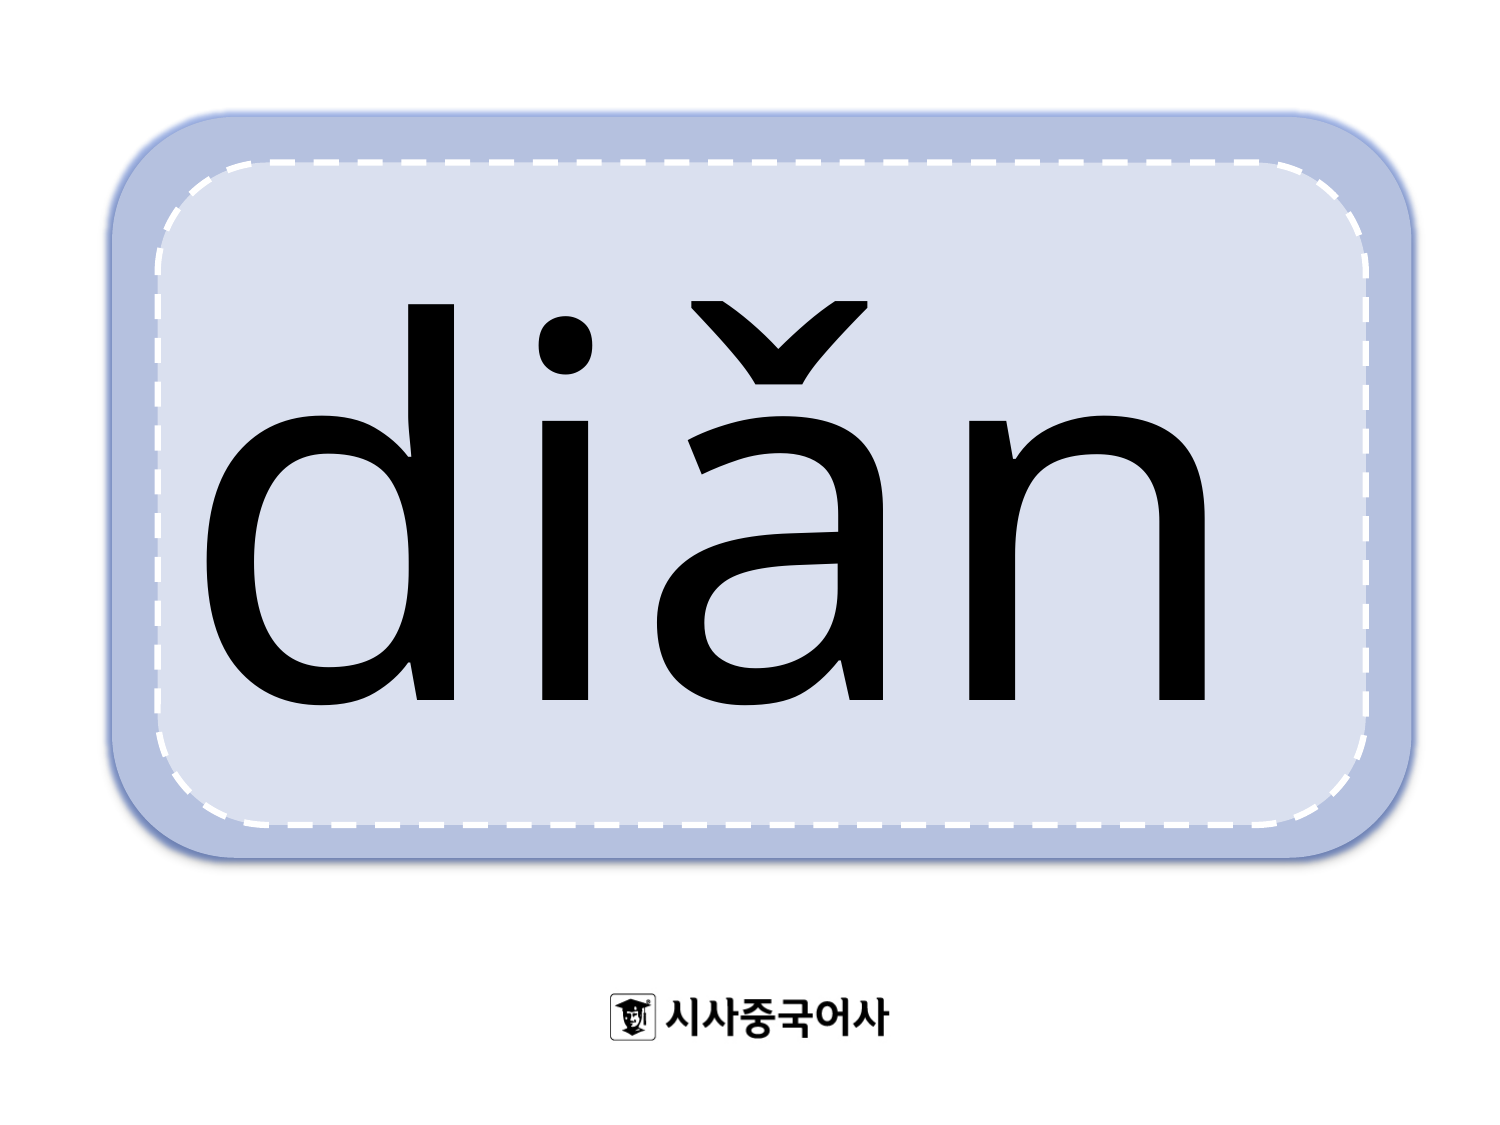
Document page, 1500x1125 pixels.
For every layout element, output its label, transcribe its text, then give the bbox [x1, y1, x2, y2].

picture [602, 987, 898, 1047]
text_box diǎn [162, 160, 1371, 824]
